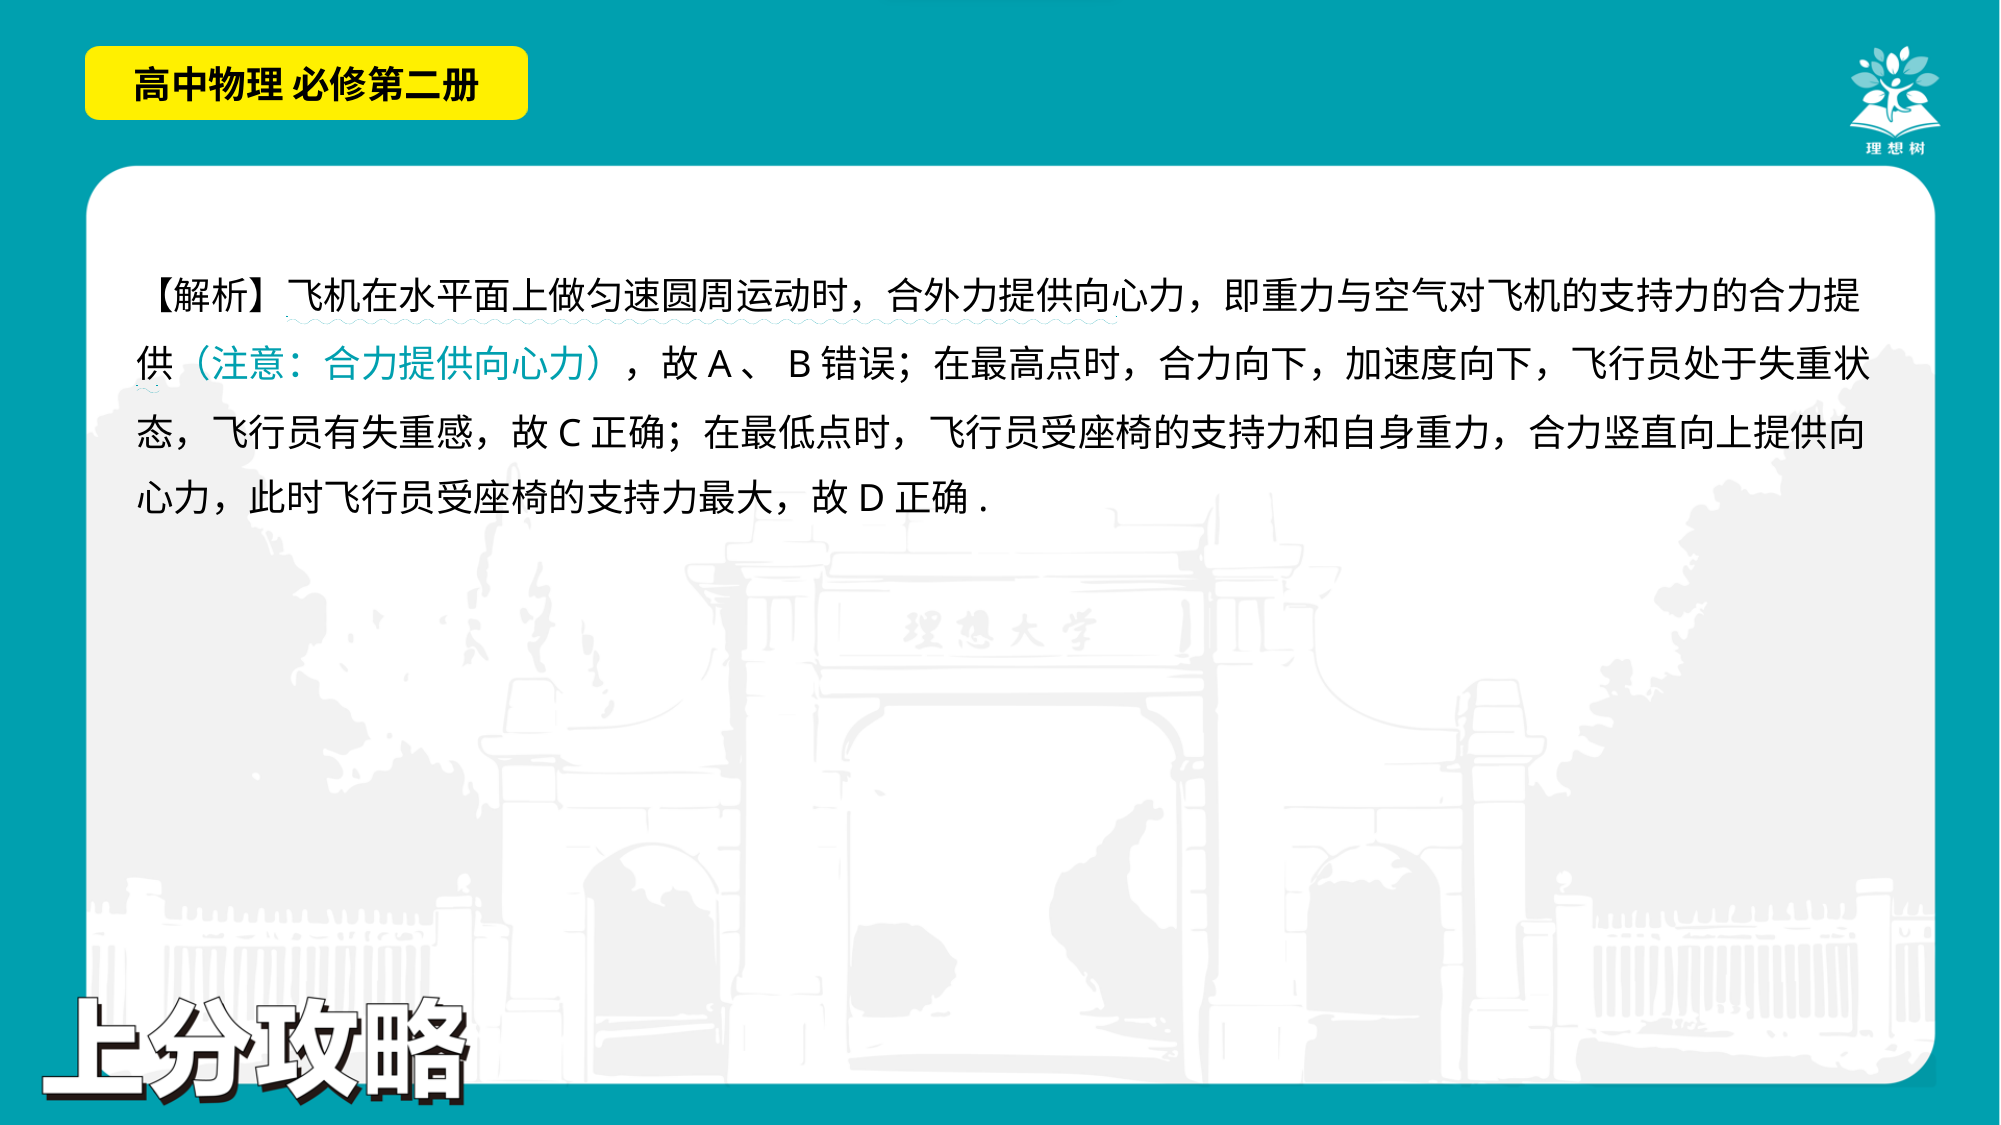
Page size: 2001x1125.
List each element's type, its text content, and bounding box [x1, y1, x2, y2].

text_box 【解析】飞机在水平面上做匀速圆周运动时，合外力提供向心力，即重力与空气对飞机的支持力的合力提 供（注意：合力提供向心力），故A、B错误；在最高点时，合力向下，加速度向下，飞行员处于失重状 态，飞行员有失重感，故C正确；在最低点时，飞行员受座椅的支持力和自身重力，合力竖直向上提供向 心力，此时飞行员受座椅的支持力最大，故D正确. [136, 248, 1865, 513]
text_box . . [135, 316, 175, 387]
picture [0, 0, 2000, 1125]
text_box . . [285, 247, 1874, 318]
